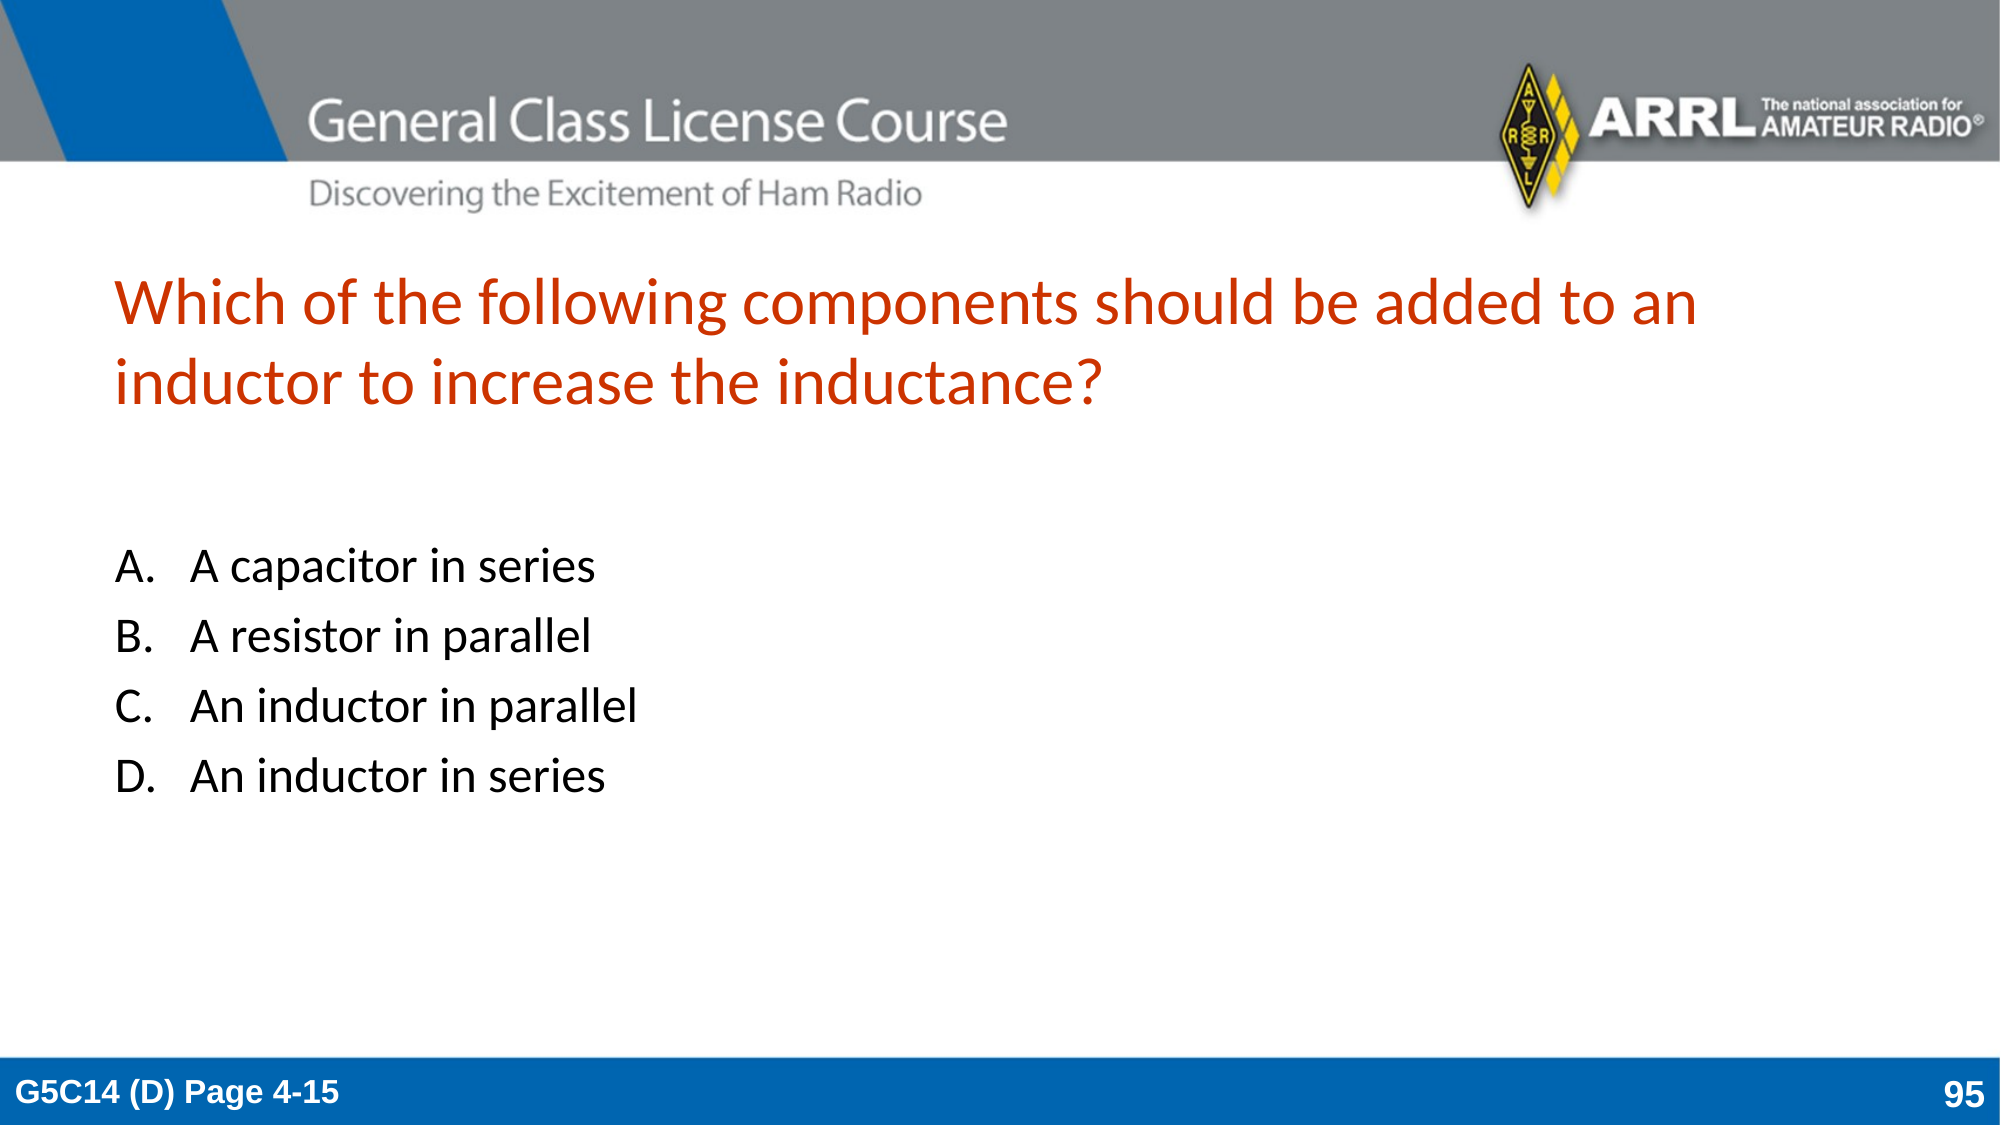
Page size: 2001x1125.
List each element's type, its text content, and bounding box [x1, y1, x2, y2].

list A capacitor in series A resistor in parallel An inductor in parallel An inductor in series [99, 525, 1900, 1005]
title Which of the following components should be added to an inductor to increase the inductance? [99, 249, 1900, 388]
text_box 95 [1875, 1062, 2000, 1123]
picture [0, 0, 2001, 1125]
text_box G5C14 (D) Page 4-15 [0, 1062, 1313, 1118]
